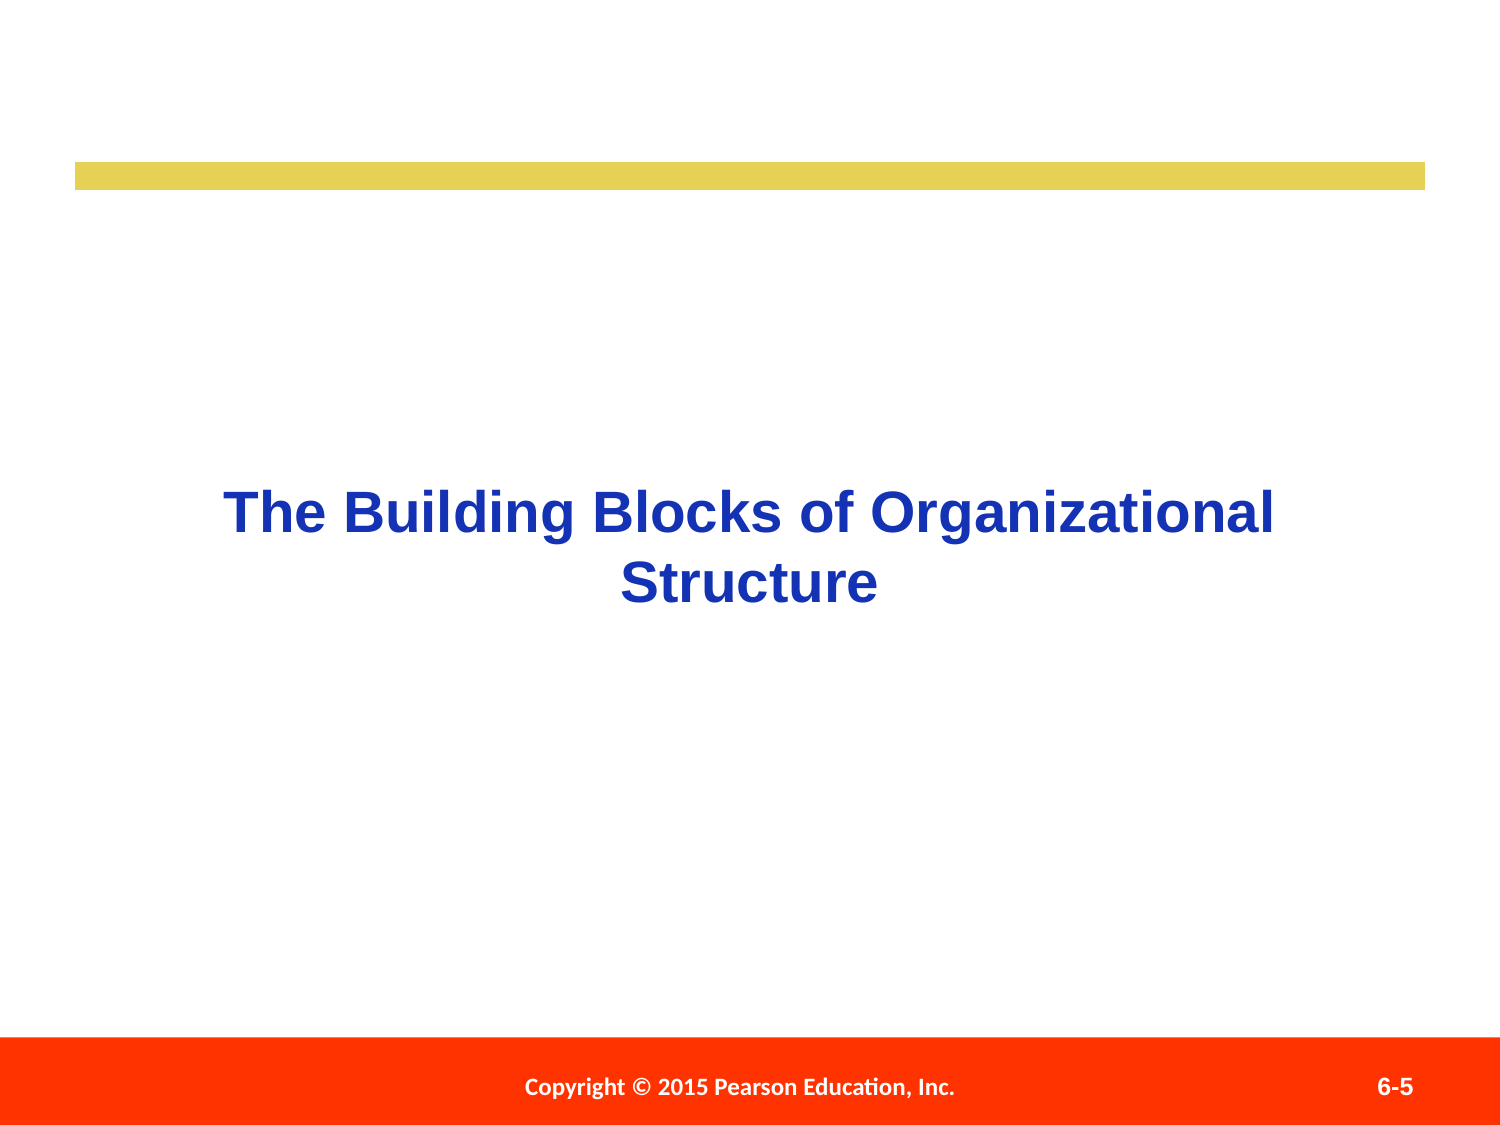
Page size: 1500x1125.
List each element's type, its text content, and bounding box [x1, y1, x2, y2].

picture [75, 162, 1425, 190]
text_box The Building Blocks of Organizational Structure [74, 450, 1425, 638]
